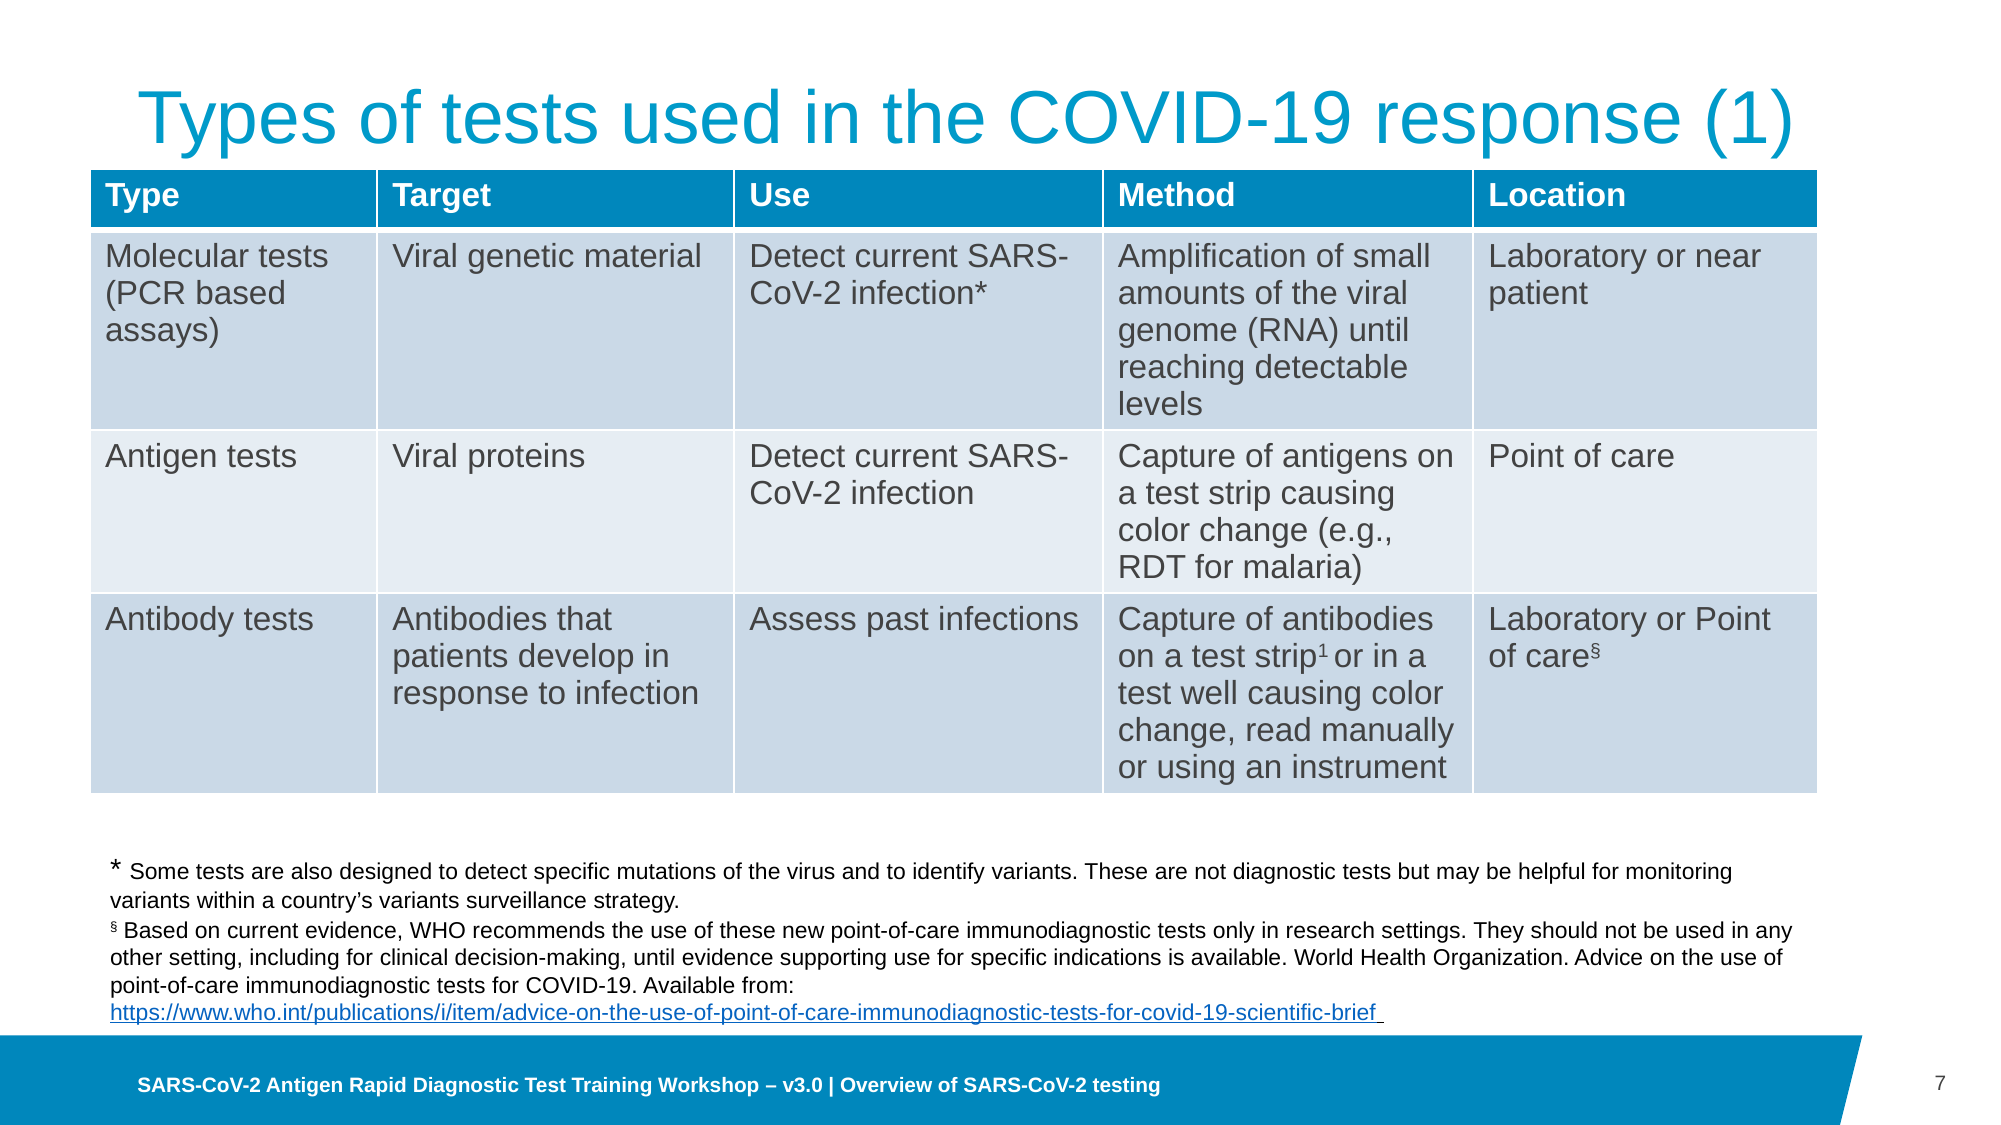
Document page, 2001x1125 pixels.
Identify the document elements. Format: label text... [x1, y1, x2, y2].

table_cell Capture of antigens on a test strip causing color change (e.g., RDT for malaria) [1104, 431, 1472, 592]
title Types of tests used in the COVID-19 response (1) [137, 5, 1863, 160]
table_cell Amplification of small amounts of the viral genome (RNA) until reaching detectable levels [1104, 233, 1472, 429]
table_cell Laboratory or Point of care§ [1474, 594, 1817, 793]
table_header Type [91, 170, 376, 227]
text_box § Based on current evidence, WHO recommends the use of these new point-of-care immunodiagnostic tests only in research settings. They should not be used in any other setting, including for clinical decision-making, until evidence supporting use for specific indications is available. World Health Organization. Advice on the use of point-of-care immunodiagnostic tests for COVID-19. Available from: https://www.who.int/publications/i/item/advice-on-the-use-of-point-of-care-immunodiagnostic-tests-for-covid-19-scientific-brief [94, 921, 1818, 1033]
table_cell Antibody tests [91, 594, 376, 793]
table_cell Detect current SARS-CoV-2 infection [735, 431, 1102, 592]
footer SARS-CoV-2 Antigen Rapid Diagnostic Test Training Workshop – v3.0 | Overview of SARS-CoV-2 testing [137, 1042, 1338, 1125]
table_header Use [735, 170, 1102, 227]
table_cell Antigen tests [91, 431, 376, 592]
table_header Target [378, 170, 733, 227]
table_cell Laboratory or near patient [1474, 233, 1817, 429]
table_cell Assess past infections [735, 594, 1102, 793]
table_cell Viral genetic material [378, 233, 733, 429]
table_cell Antibodies that patients develop in response to infection [378, 594, 733, 793]
table_cell Detect current SARS-CoV-2 infection* [735, 233, 1102, 429]
table_cell Molecular tests (PCR based assays) [91, 233, 376, 429]
table_header Method [1104, 170, 1472, 227]
slide_number 7 [1862, 1035, 1947, 1125]
table_cell Viral proteins [378, 431, 733, 592]
table_header Location [1474, 170, 1817, 227]
table_cell Point of care [1474, 431, 1817, 592]
text_box * Some tests are also designed to detect specific mutations of the virus and to identify variants. These are not diagnostic tests but may be helpful for monitoring variants within a country’s variants surveillance strategy. [94, 843, 1818, 921]
table_cell Capture of antibodies on a test strip1 or in a test well causing color change, read manually or using an instrument [1104, 594, 1472, 793]
